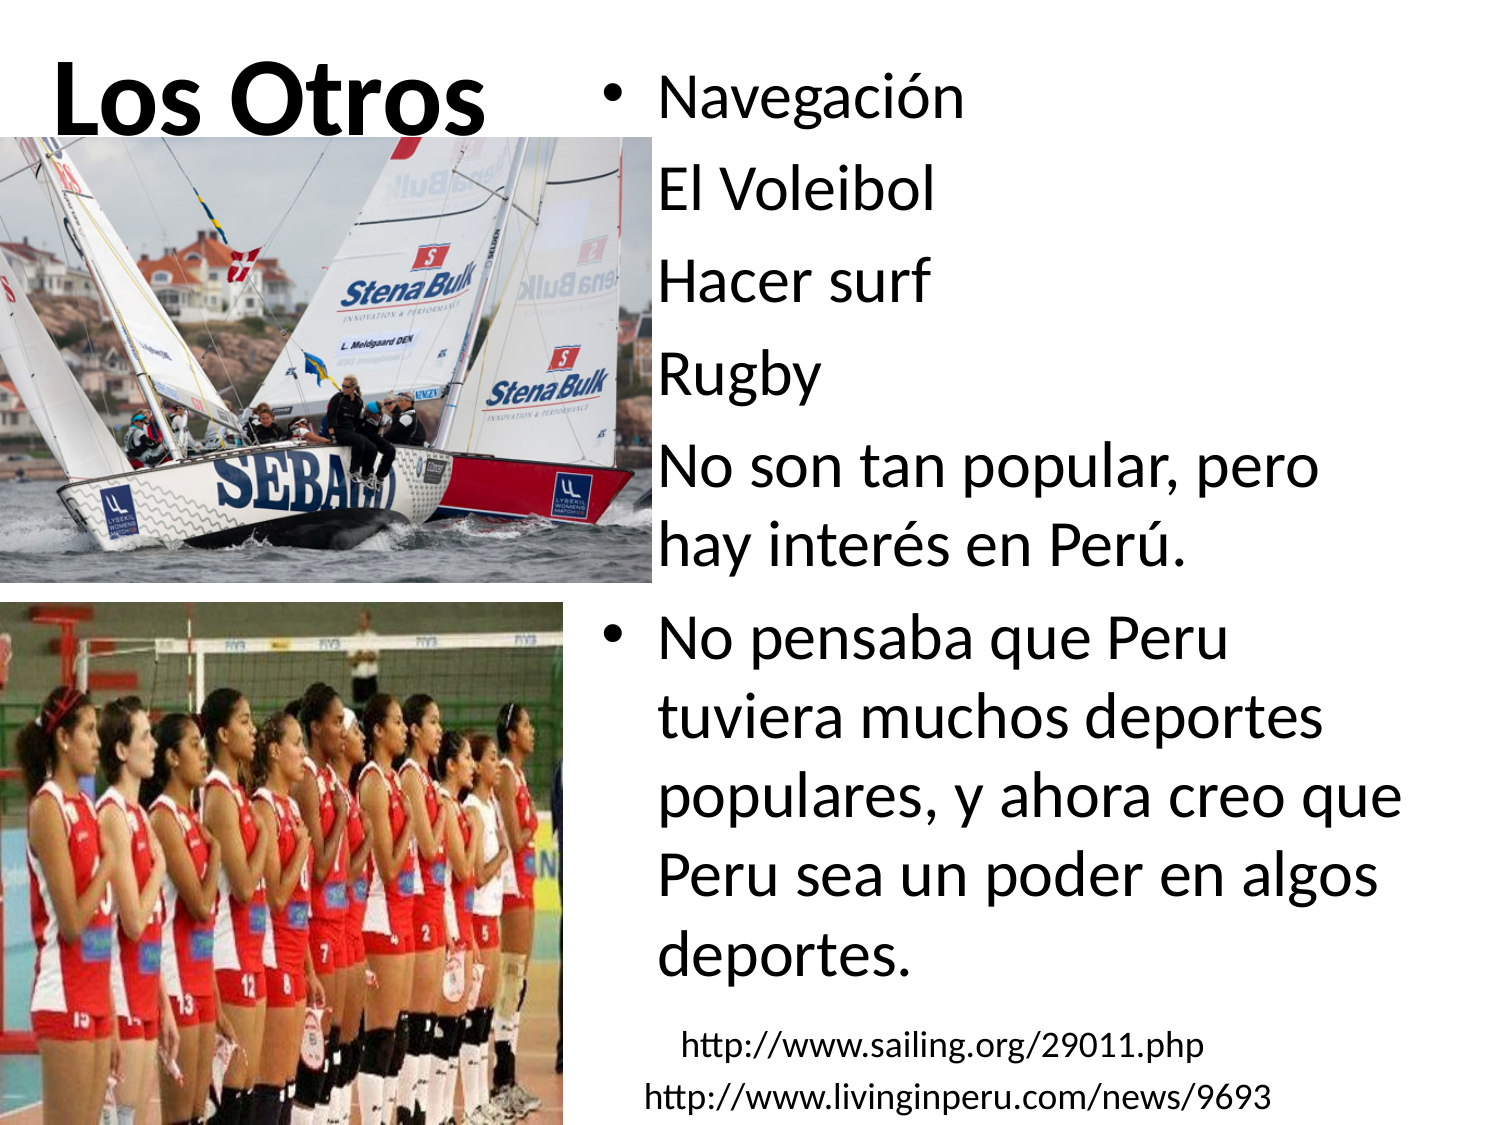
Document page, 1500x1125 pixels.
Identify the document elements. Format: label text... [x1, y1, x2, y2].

text_box http://www.sailing.org/29011.php [665, 1012, 1221, 1073]
list Navegación El Voleibol Hacer surf Rugby No son tan popular, pero hay interés en Perú. No pensaba que Peru tuviera muchos deportes populares, y ahora creo que Peru sea un poder en algos deportes. [586, 44, 1425, 1005]
picture [0, 137, 652, 583]
picture [0, 602, 563, 1125]
text_box http://www.livinginperu.com/news/9693 [629, 1064, 1288, 1125]
title Los Otros [37, 0, 531, 135]
